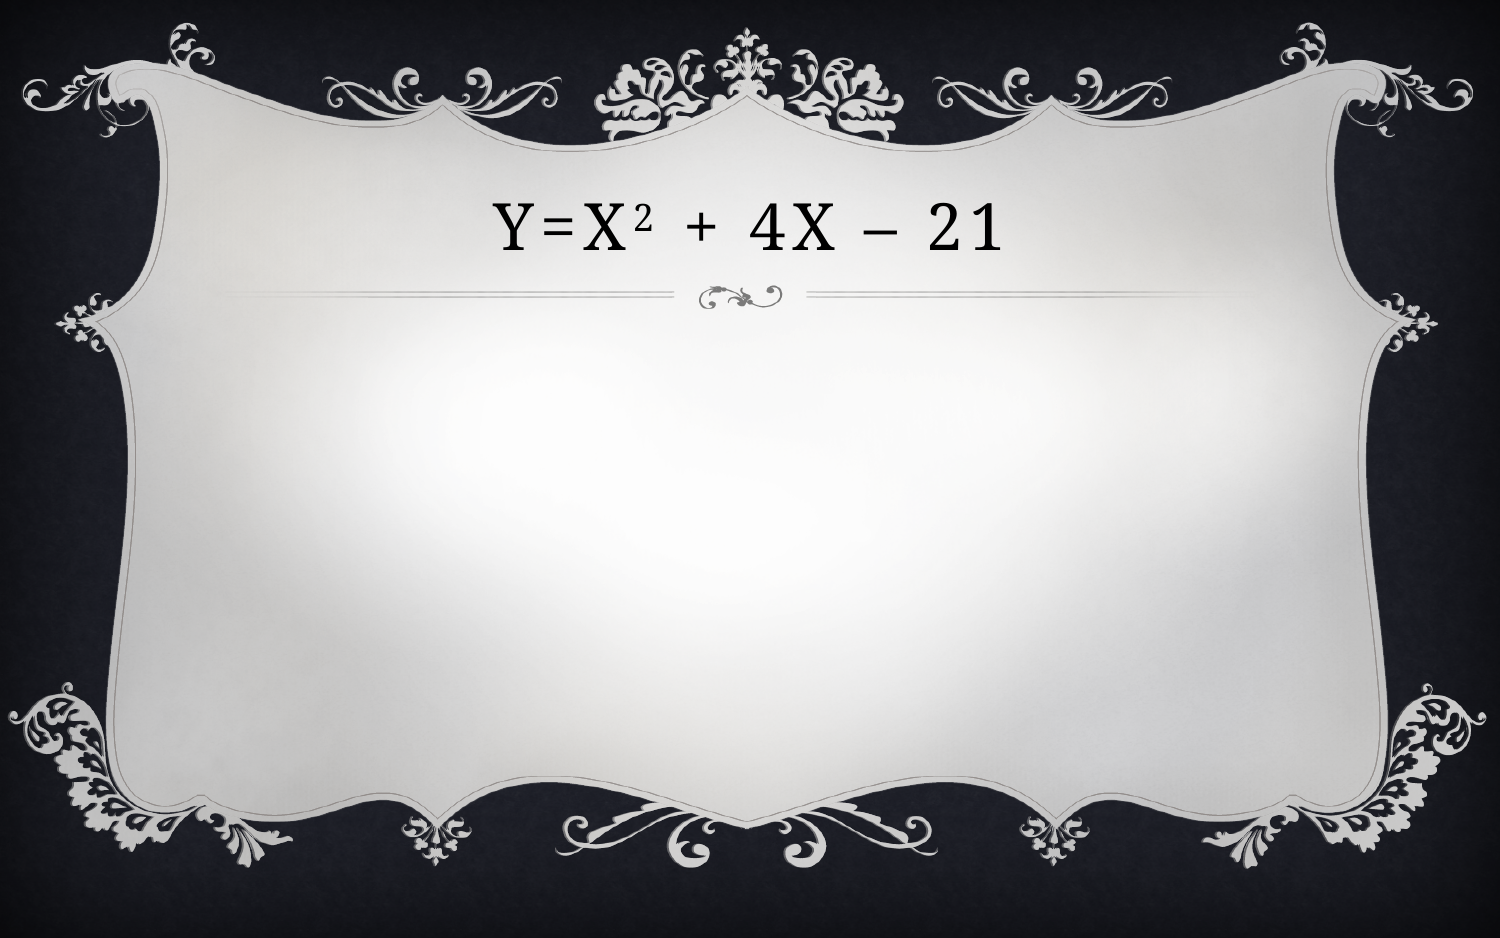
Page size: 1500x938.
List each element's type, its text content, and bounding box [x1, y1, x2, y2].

picture [0, 349, 1500, 938]
picture [0, 0, 1500, 221]
title Y=x2 + 4x – 21 [225, 177, 1275, 271]
